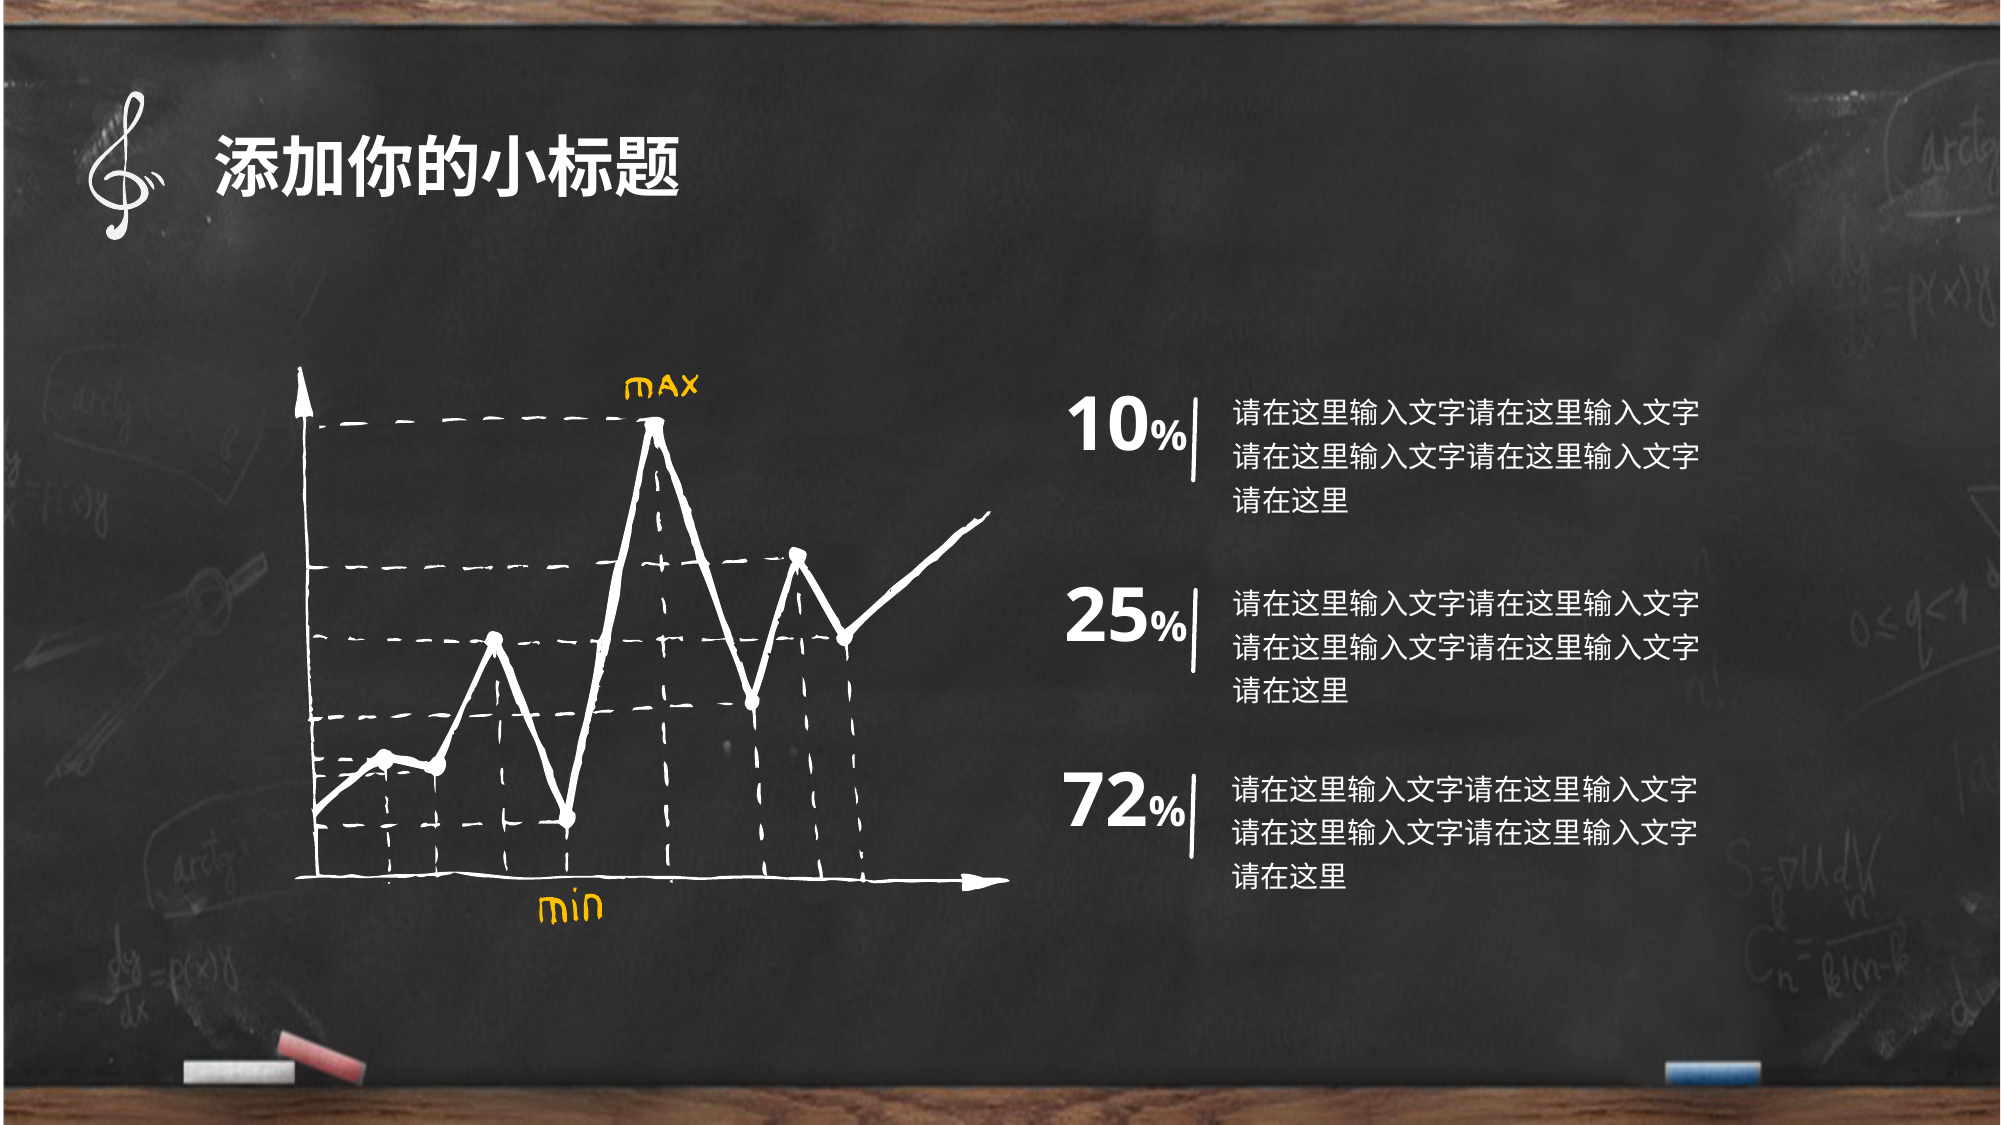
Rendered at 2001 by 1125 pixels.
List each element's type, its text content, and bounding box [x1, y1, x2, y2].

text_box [292, 366, 1010, 925]
text_box [1192, 588, 1197, 673]
text_box 请在这里输入文字请在这里输入文字请在这里输入文字请在这里输入文字请在这里 [1216, 754, 1738, 901]
text_box 添加你的小标题 [214, 124, 682, 205]
text_box 72% [1047, 744, 1201, 850]
text_box [1192, 398, 1197, 482]
text_box 25% [1049, 558, 1203, 664]
text_box [1190, 774, 1195, 858]
text_box 10% [1049, 368, 1203, 473]
text_box 请在这里输入文字请在这里输入文字请在这里输入文字请在这里输入文字请在这里 [1218, 569, 1740, 715]
picture [0, 0, 2001, 1125]
text_box 请在这里输入文字请在这里输入文字请在这里输入文字请在这里输入文字请在这里 [1218, 378, 1740, 525]
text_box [85, 90, 169, 242]
